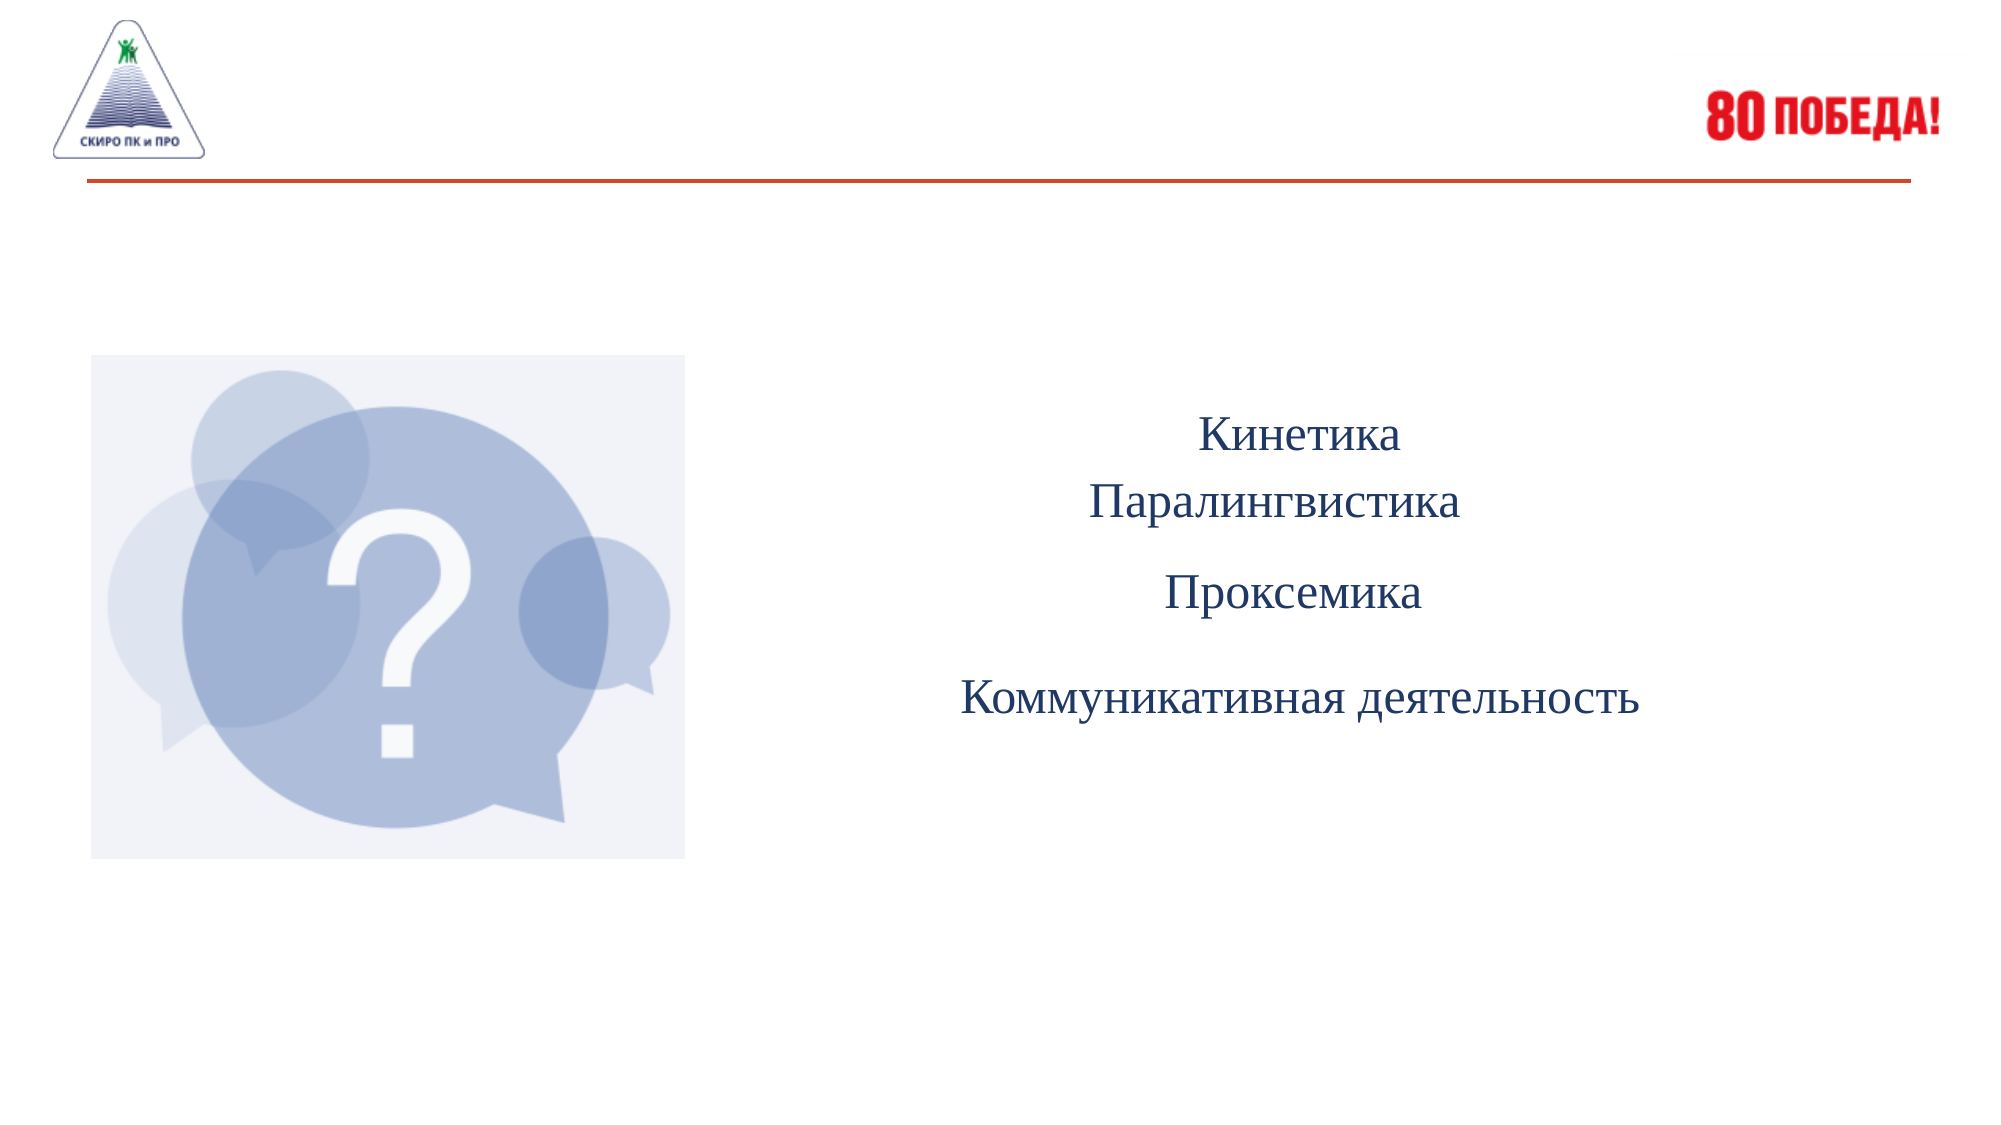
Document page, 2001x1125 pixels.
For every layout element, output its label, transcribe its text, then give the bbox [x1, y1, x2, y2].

picture [1671, 54, 1975, 177]
text_box Коммуникативная деятельность [872, 656, 1754, 731]
picture [53, 20, 205, 159]
picture [91, 355, 685, 859]
text_box Проксемика [1030, 551, 1557, 626]
text_box Паралингвистика [1018, 460, 1544, 535]
text_box Кинетика [1043, 392, 1569, 468]
